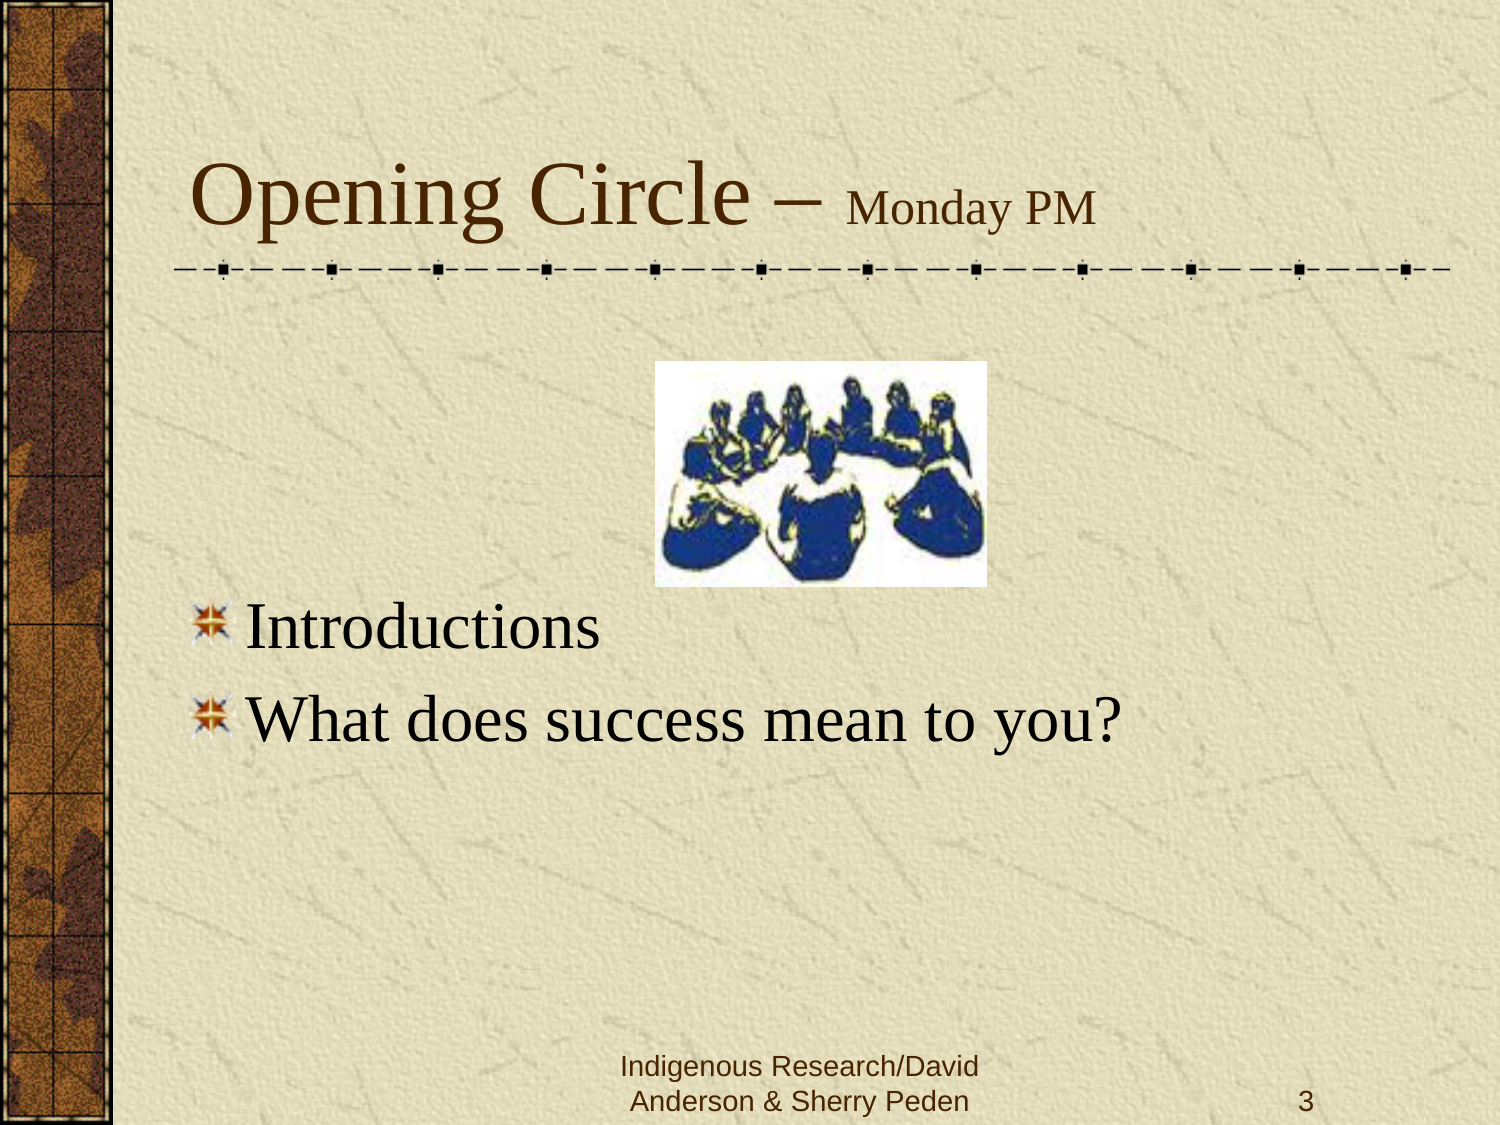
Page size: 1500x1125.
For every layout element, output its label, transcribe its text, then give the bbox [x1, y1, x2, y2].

list Introductions What does success mean to you? [173, 573, 1449, 1024]
title Opening Circle – Monday PM [174, 62, 1451, 251]
slide_number 3 [1149, 1049, 1463, 1125]
footer Indigenous Research/David Anderson & Sherry Peden [562, 1049, 1038, 1125]
picture [0, 0, 1500, 1125]
